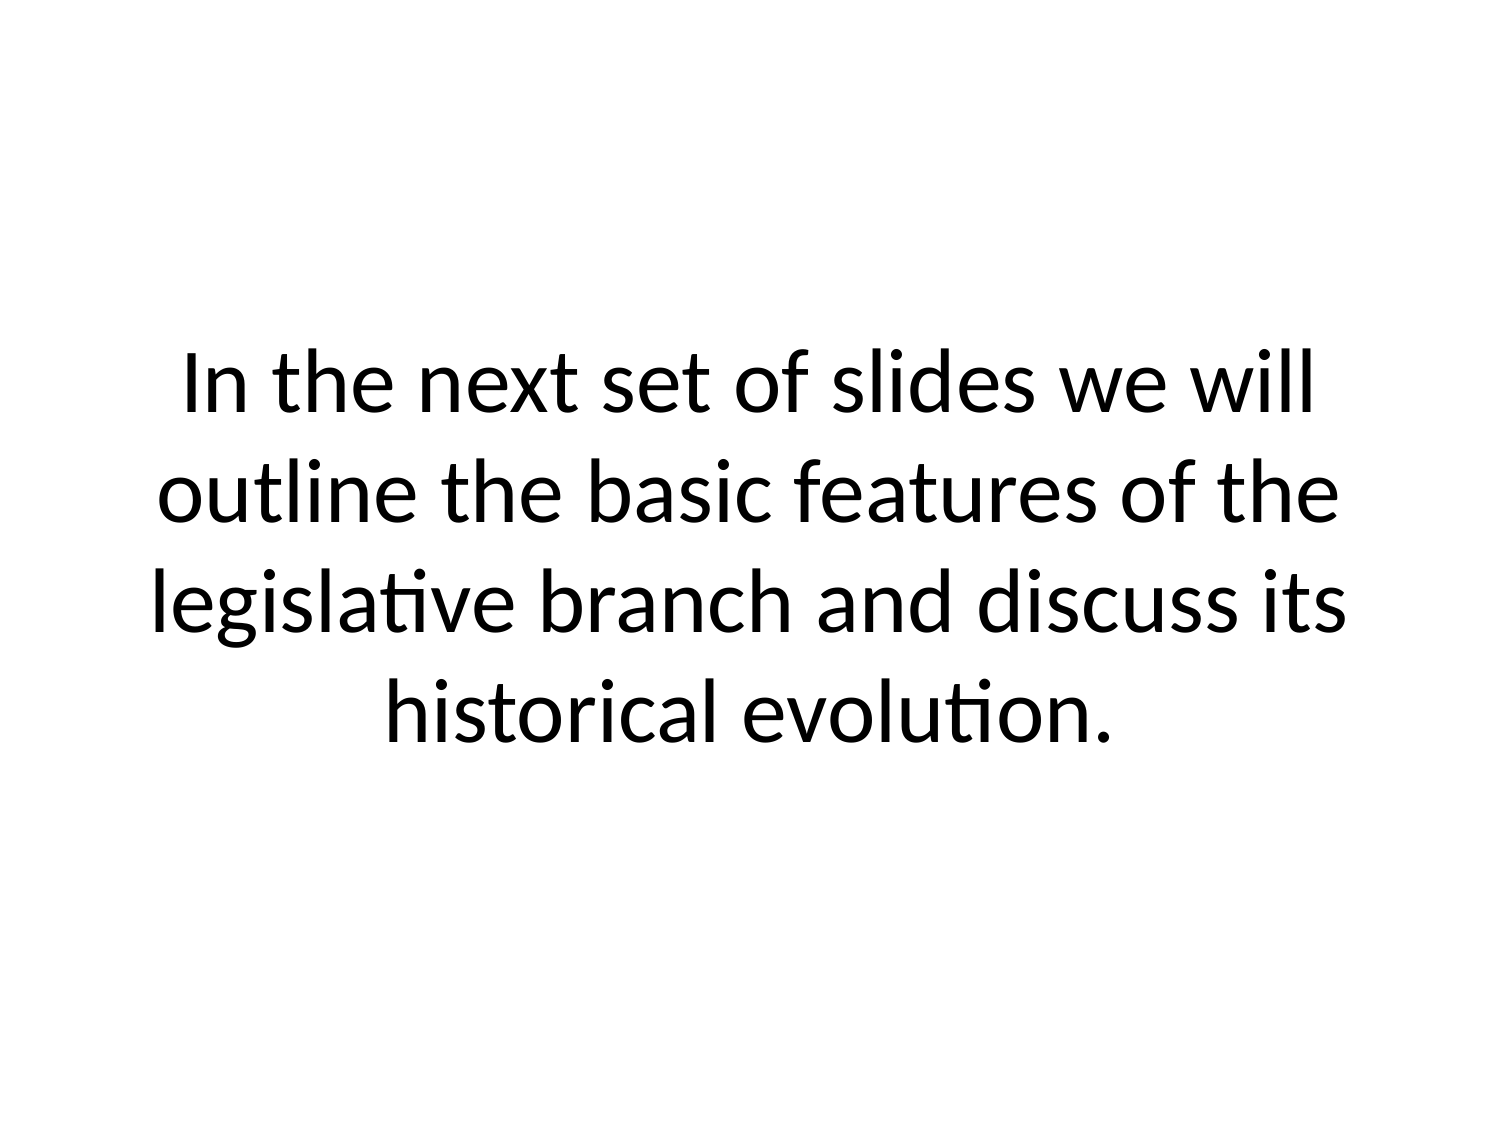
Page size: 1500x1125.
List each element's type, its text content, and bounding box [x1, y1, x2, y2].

title In the next set of slides we will outline the basic features of the legislative branch and discuss its historical evolution. [74, 44, 1426, 1038]
